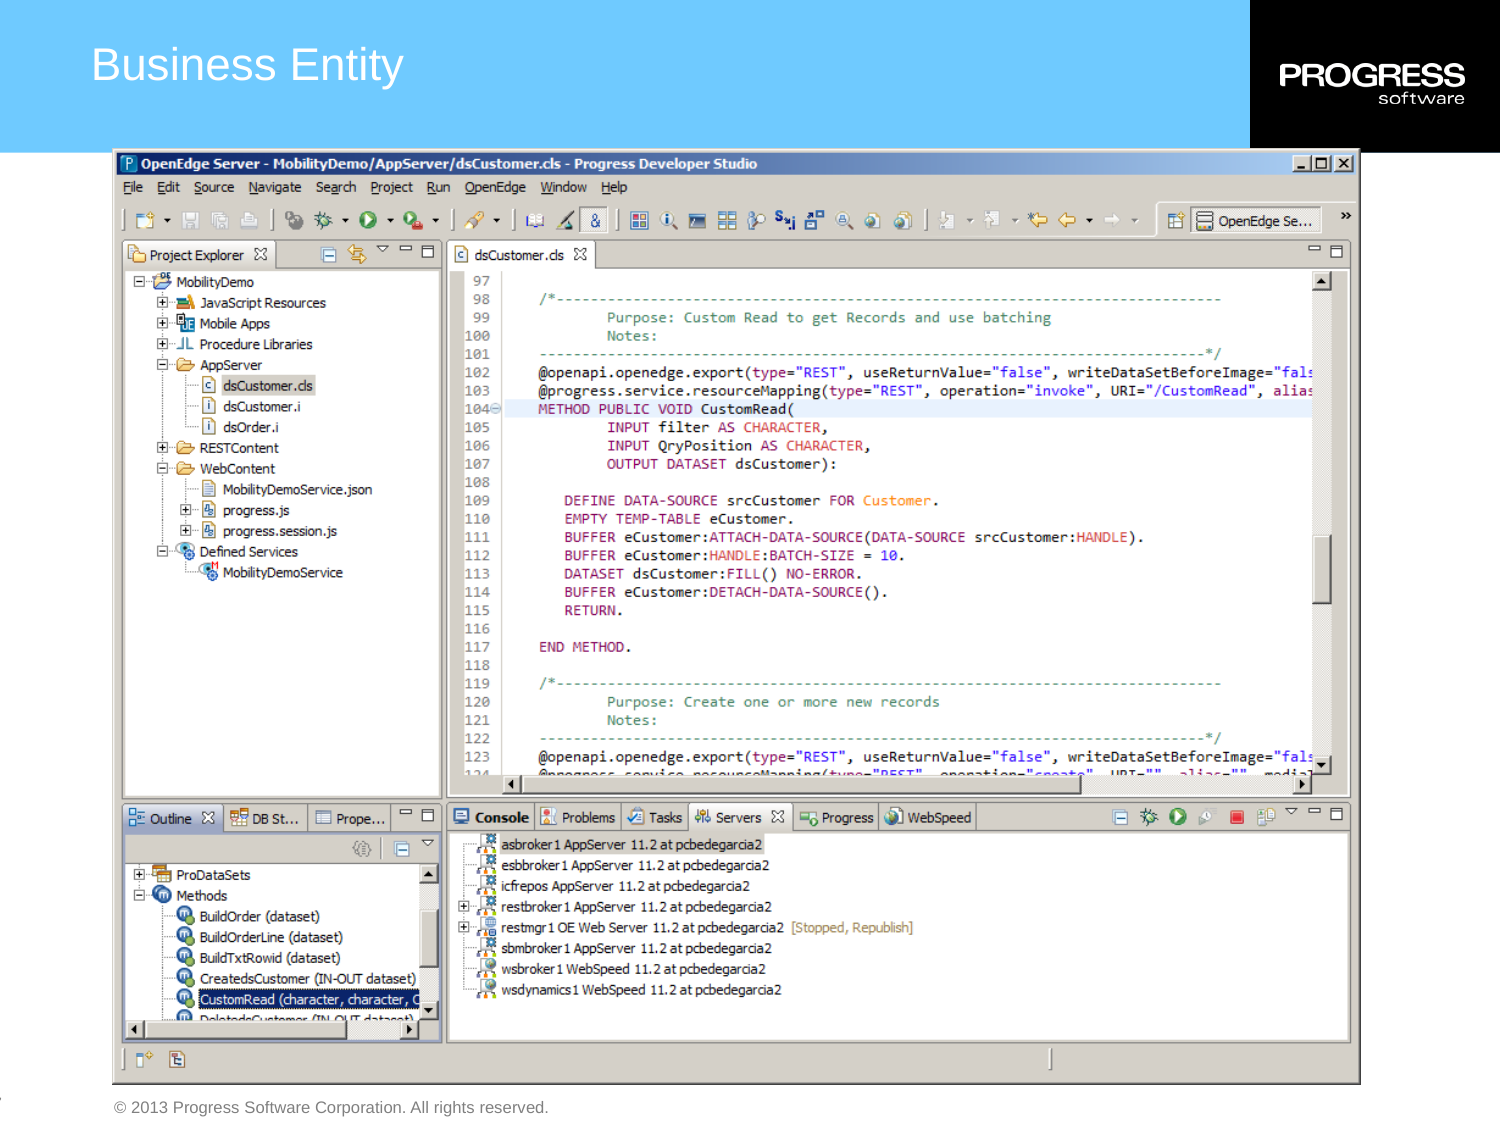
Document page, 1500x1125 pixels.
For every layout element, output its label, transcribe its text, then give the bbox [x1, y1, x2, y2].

title Business Entity [75, 32, 1201, 99]
picture [1280, 63, 1465, 104]
picture [112, 148, 1361, 1085]
